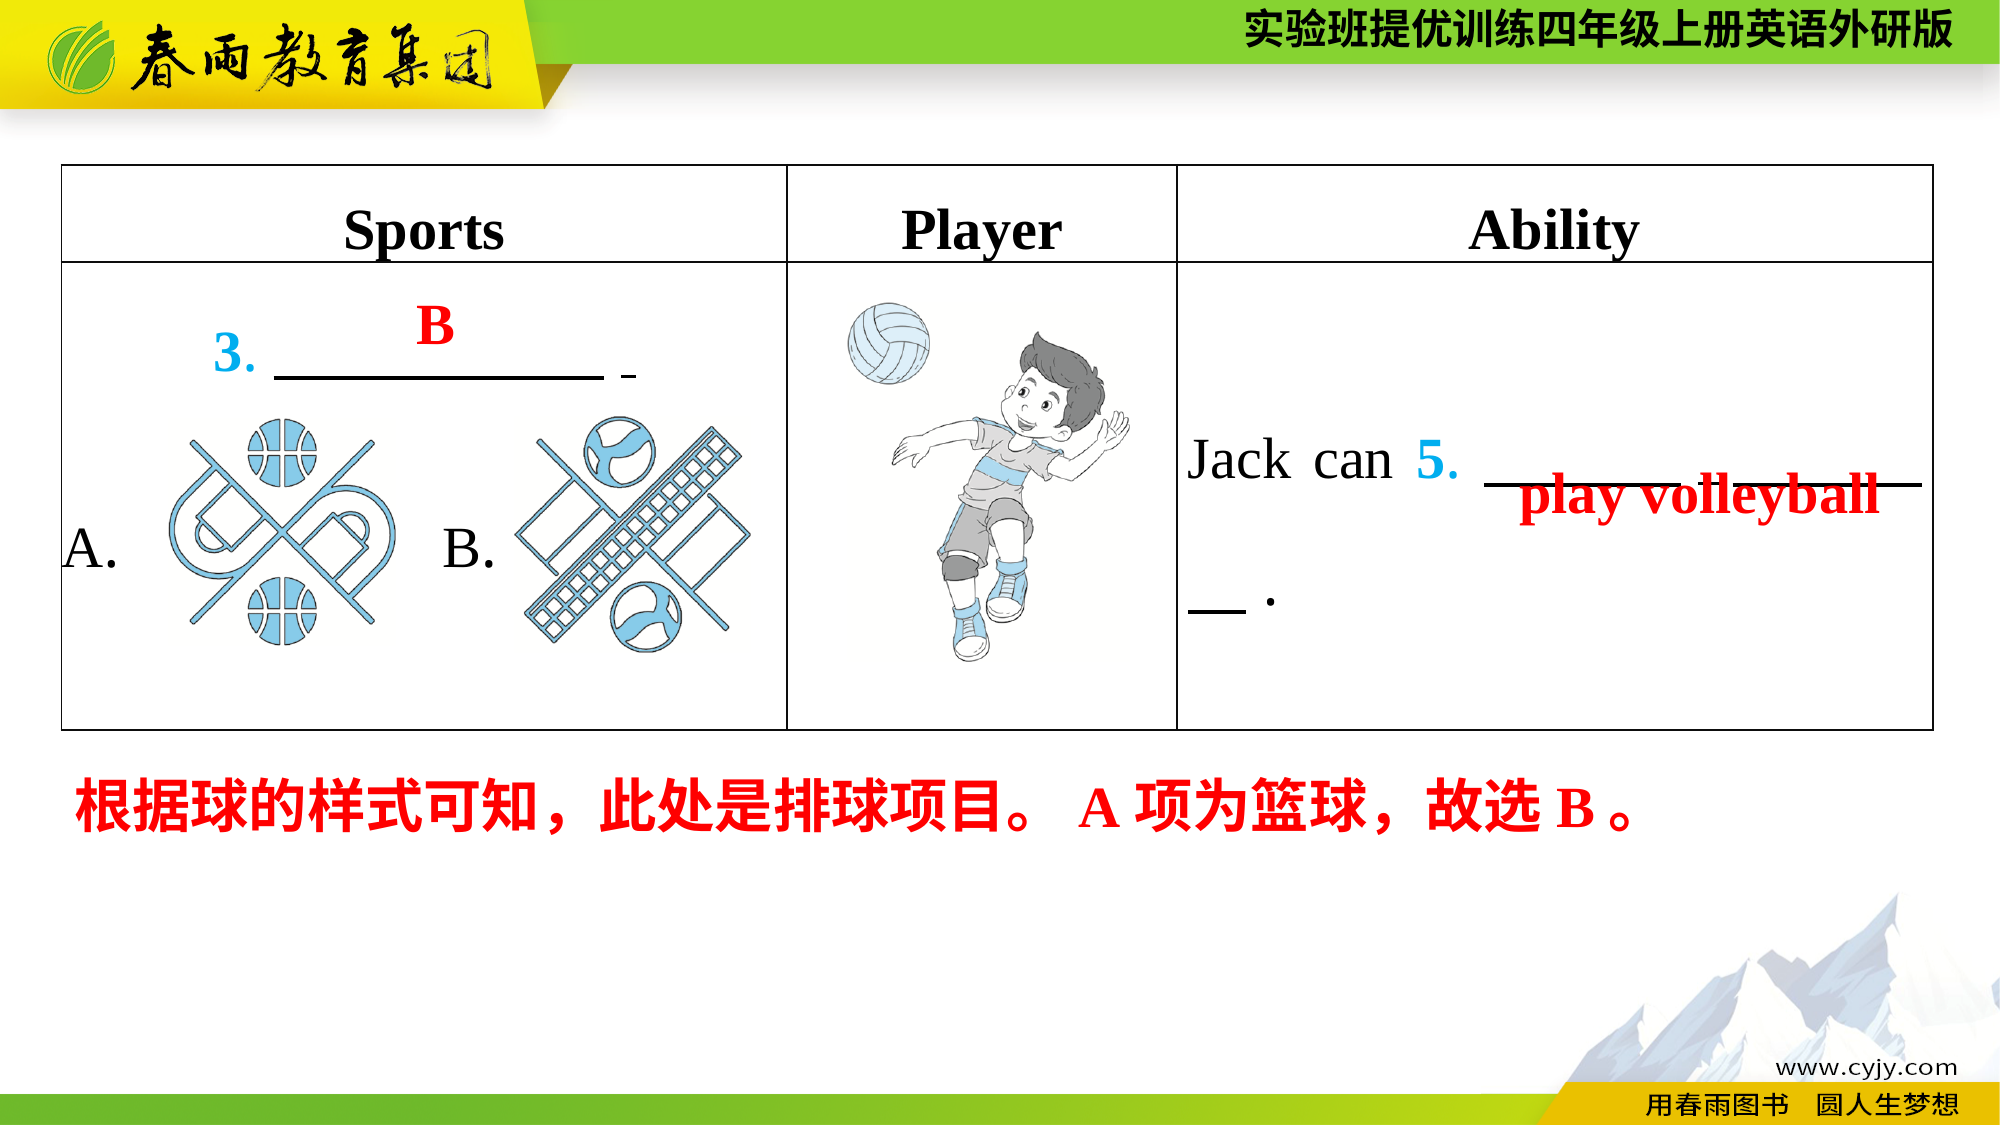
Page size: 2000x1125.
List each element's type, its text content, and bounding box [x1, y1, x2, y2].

text_box B [401, 278, 471, 364]
text_box play volleyball [1504, 413, 1897, 533]
table_header Ability [1178, 166, 1932, 261]
table_cell Jack can 5. . . [1178, 263, 1932, 726]
table_header Sports [62, 166, 786, 261]
list 根据球的样式可知，此处是排球项目。A项为篮球，故选B。 [59, 726, 1944, 848]
picture [0, 0, 2000, 1125]
table_cell [788, 263, 1176, 726]
table_header Player [788, 166, 1176, 261]
table_cell 3. . A. B. [62, 263, 786, 726]
